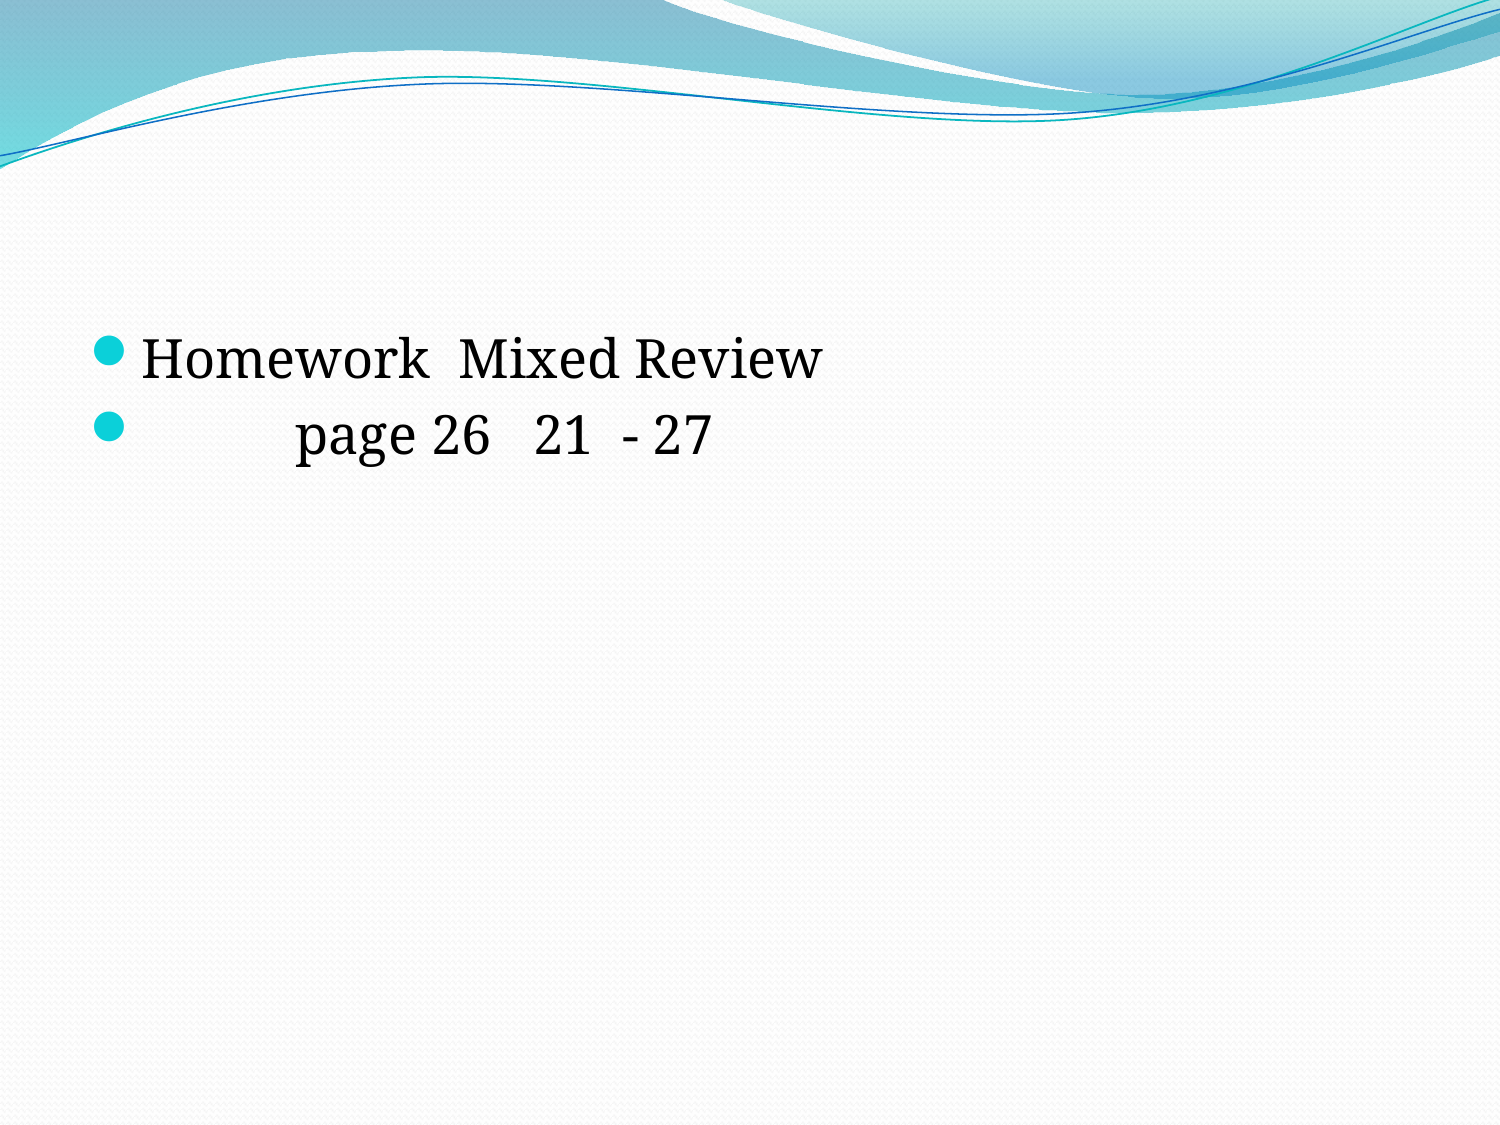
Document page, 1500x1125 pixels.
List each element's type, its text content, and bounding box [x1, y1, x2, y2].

list Homework Mixed Review page 26 21 - 27 [75, 317, 1425, 1038]
